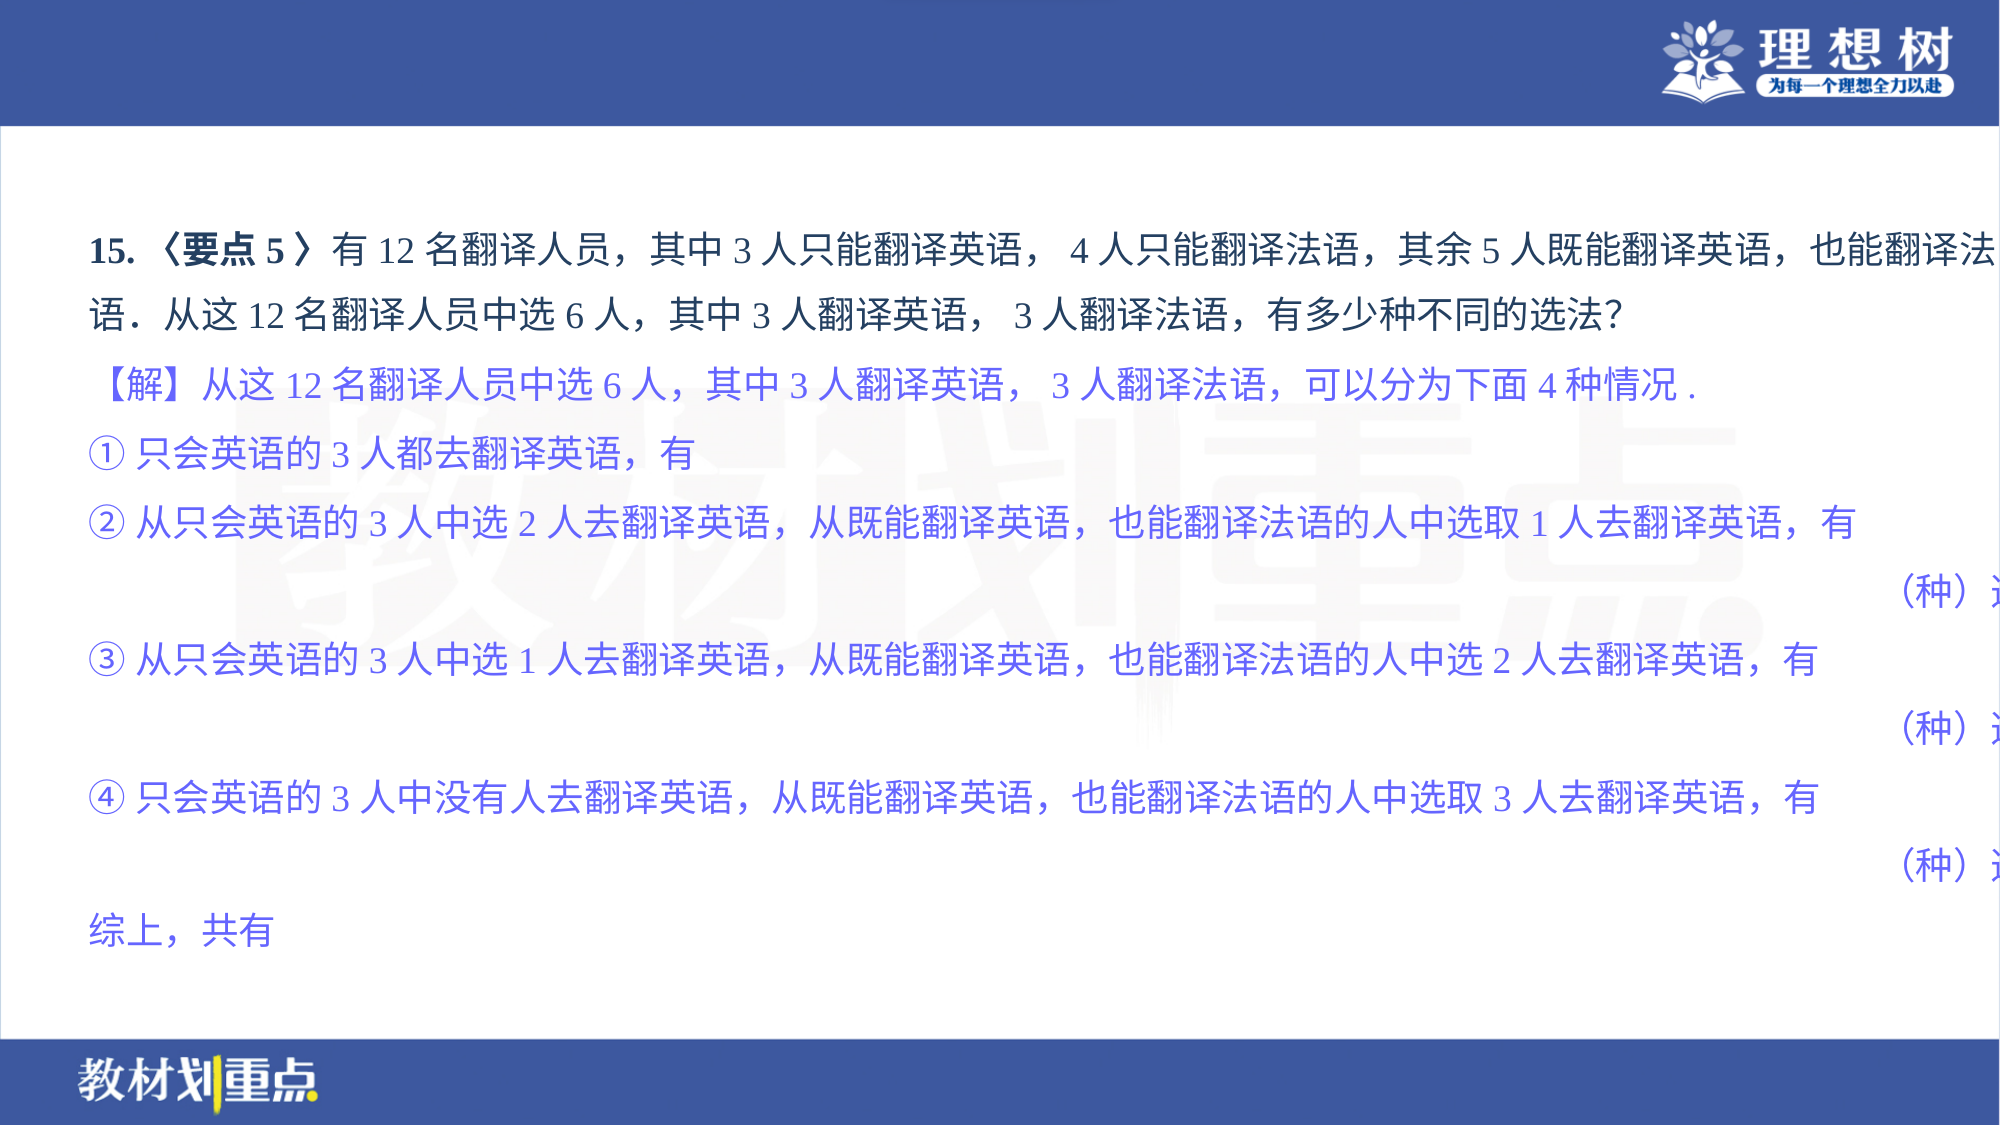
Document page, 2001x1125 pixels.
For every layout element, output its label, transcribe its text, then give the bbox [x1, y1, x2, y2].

picture [0, 0, 2000, 1125]
text_box 15.〈要点5〉有12名翻译人员，其中3人只能翻译英语，4人只能翻译法语，其余5人既能翻译英语，也能翻译法 语．从这12名翻译人员中选6人，其中3人翻译英语，3人翻译法语，有多少种不同的选法？ [88, 202, 1911, 330]
